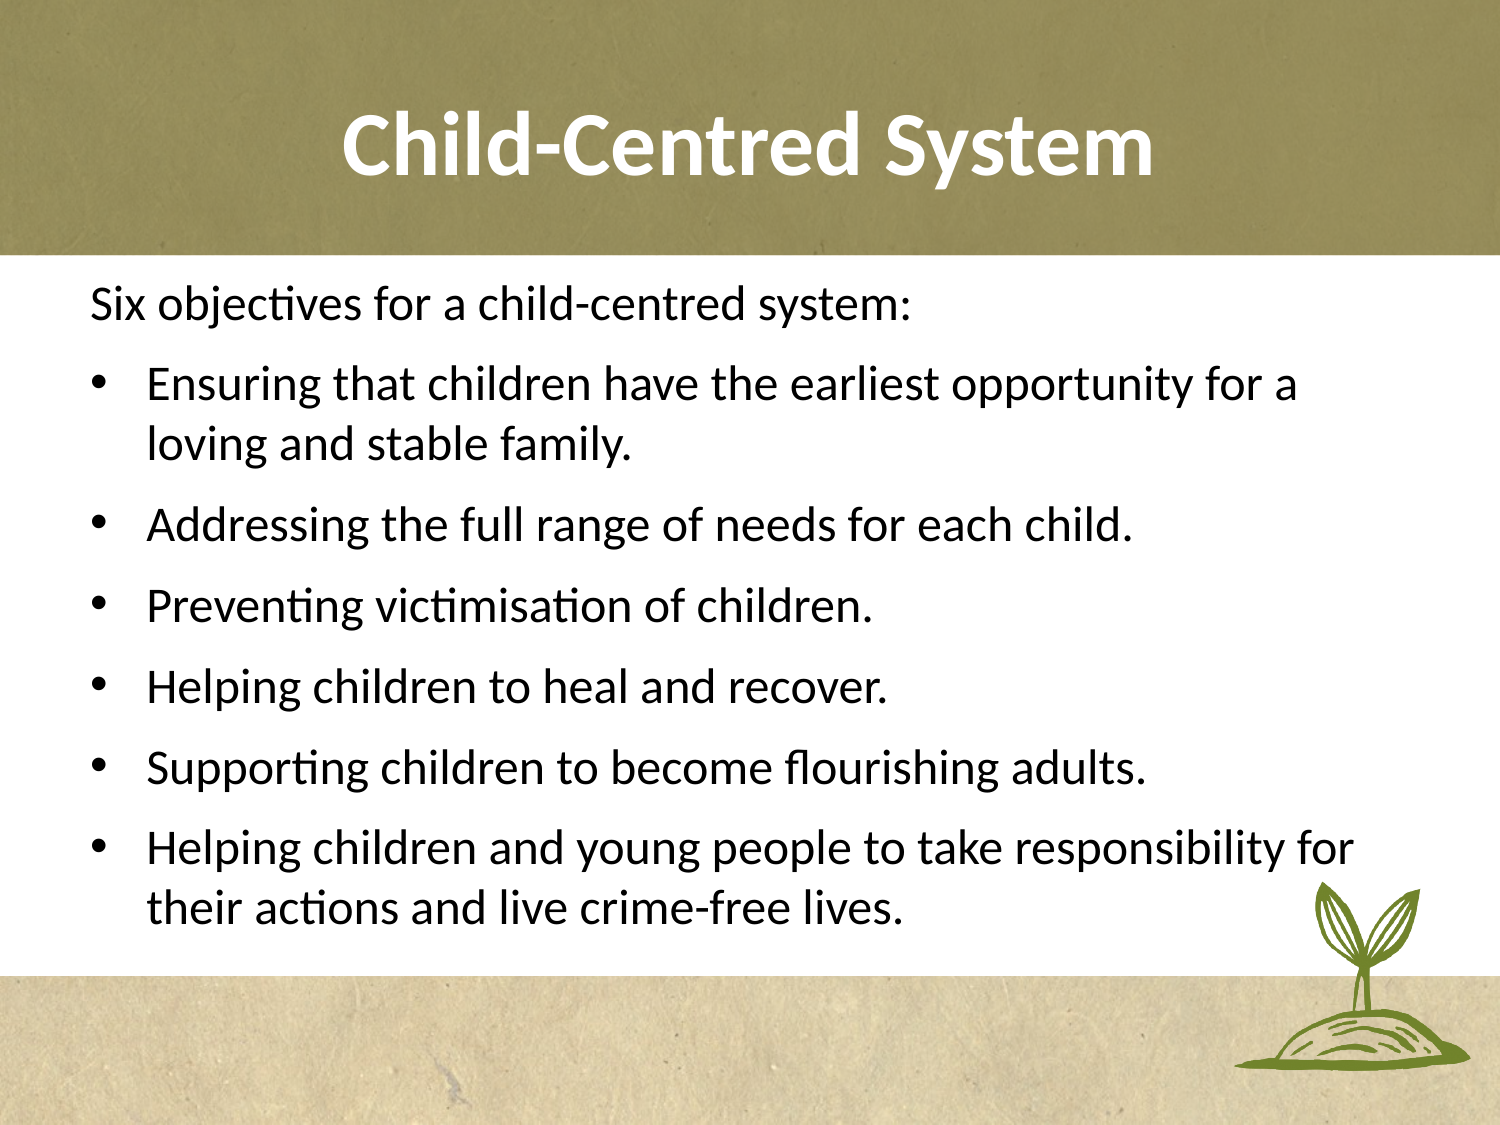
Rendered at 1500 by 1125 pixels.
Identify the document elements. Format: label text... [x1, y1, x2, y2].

title Child-Centred System [75, 45, 1425, 233]
picture [0, 881, 1500, 1125]
list Six objectives for a child-centred system: Ensuring that children have the earliest opportunity for a loving and stable family. Addressing the full range of needs for each child. Preventing victimisation of children. Helping children to heal and recover. Supporting children to become flourishing adults. Helping children and young people to take responsibility for their actions and live crime-free lives. [75, 262, 1425, 965]
